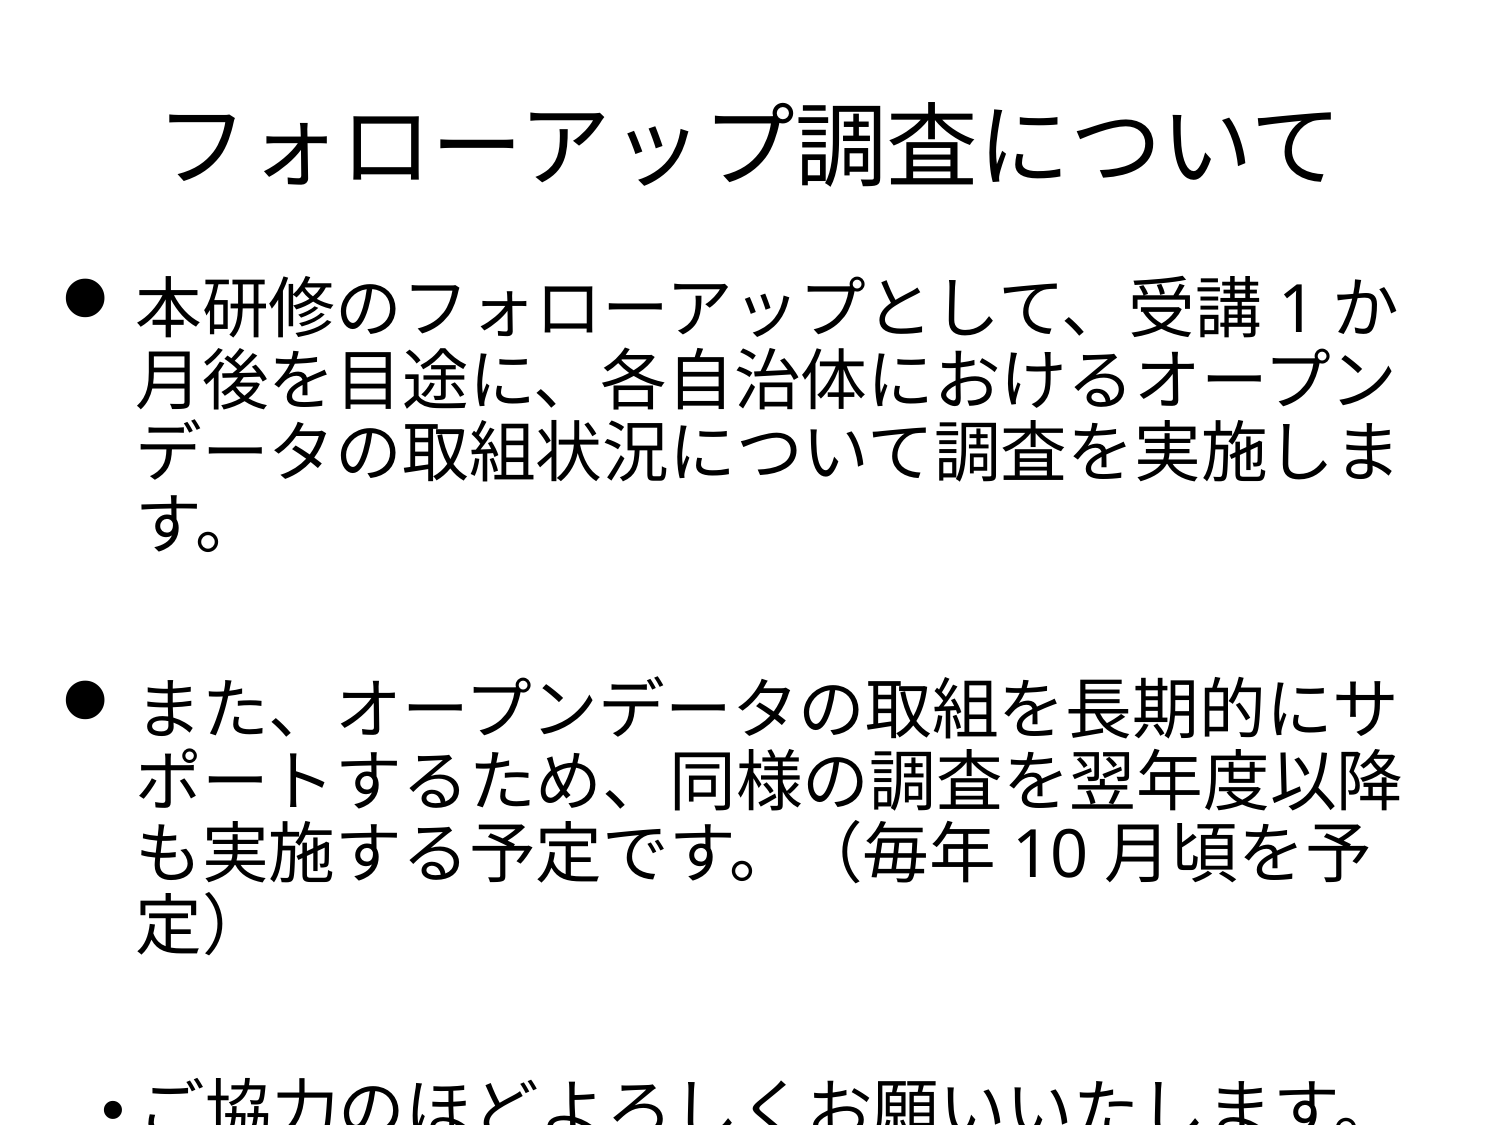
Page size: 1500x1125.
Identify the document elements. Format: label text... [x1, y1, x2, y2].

list 本研修のフォローアップとして、受講1か月後を目途に、各自治体におけるオープンデータの取組状況について調査を実施します。 また、オープンデータの取組を長期的にサポートするため、同様の調査を翌年度以降も実施する予定です。（毎年10月頃を予定） ご協力のほどよろしくお願いいたします。 [45, 267, 1456, 1028]
title フォローアップ調査について [62, 54, 1438, 245]
